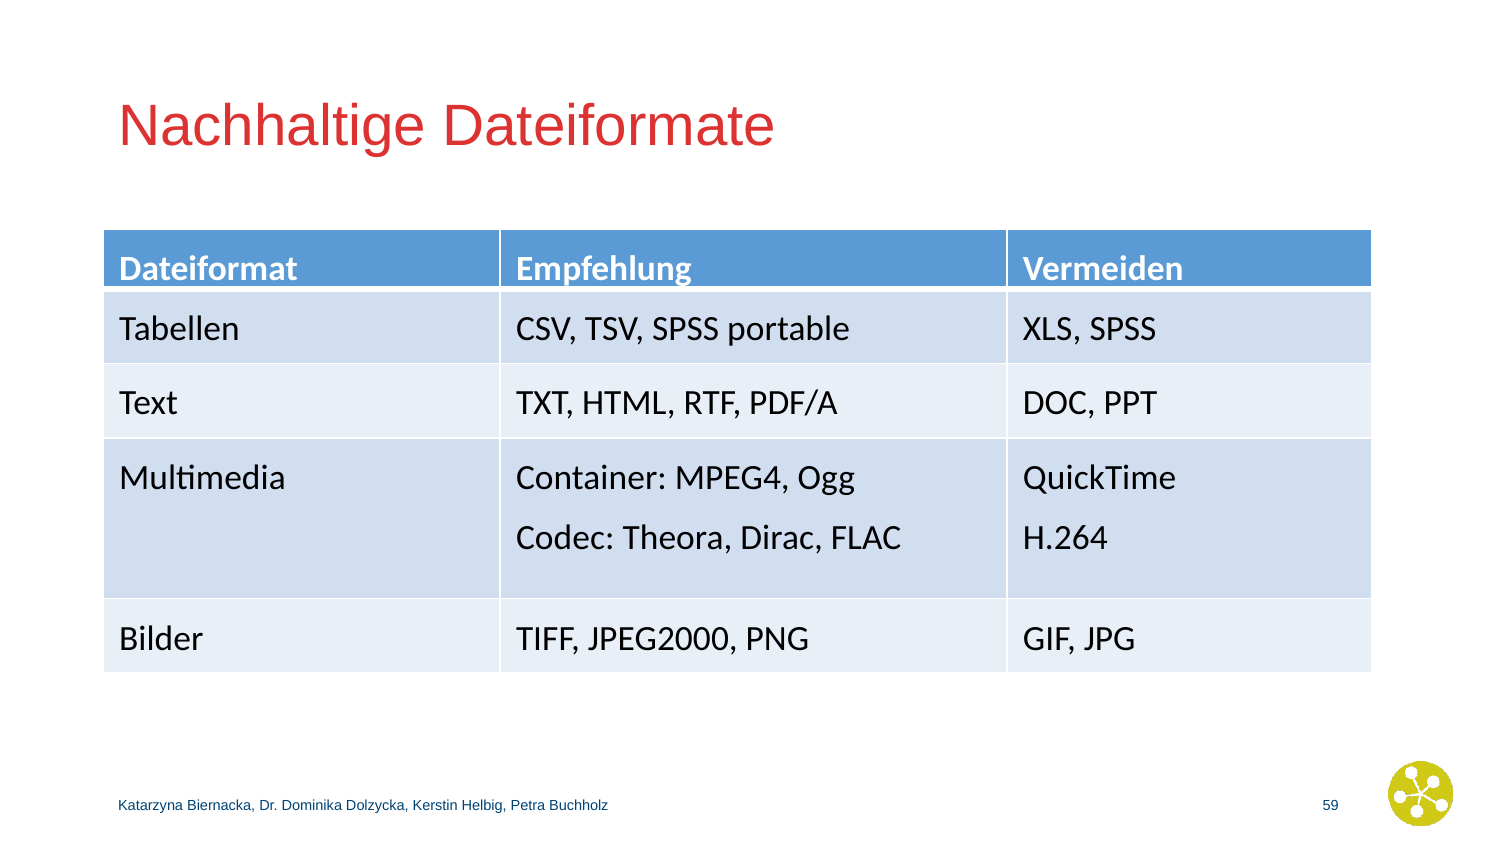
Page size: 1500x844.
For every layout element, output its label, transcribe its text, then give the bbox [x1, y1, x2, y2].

table_header Vermeiden [1008, 230, 1371, 286]
table_cell TXT, HTML, RTF, PDF/A [501, 364, 1006, 437]
slide_number 58 [1016, 782, 1354, 827]
title Nachhaltige Dateiformate [103, 44, 1397, 208]
table_cell QuickTime H.264 [1008, 439, 1371, 598]
table_cell XLS, SPSS [1008, 292, 1371, 363]
footer Katarzyna Biernacka, Dr. Dominika Dolzycka, Kerstin Helbig, Petra Buchholz [103, 782, 742, 827]
table_cell DOC, PPT [1008, 364, 1371, 437]
table_header Dateiformat [104, 230, 499, 286]
table_cell Multimedia [104, 439, 499, 598]
table_cell Bilder [104, 599, 499, 672]
picture [1388, 761, 1453, 826]
table_header Empfehlung [501, 230, 1006, 286]
table_cell GIF, JPG [1008, 599, 1371, 672]
table_cell CSV, TSV, SPSS portable [501, 292, 1006, 363]
table_cell Tabellen [104, 292, 499, 363]
table_cell TIFF, JPEG2000, PNG [501, 599, 1006, 672]
table_cell Text [104, 364, 499, 437]
table_cell Container: MPEG4, Ogg Codec: Theora, Dirac, FLAC [501, 439, 1006, 598]
